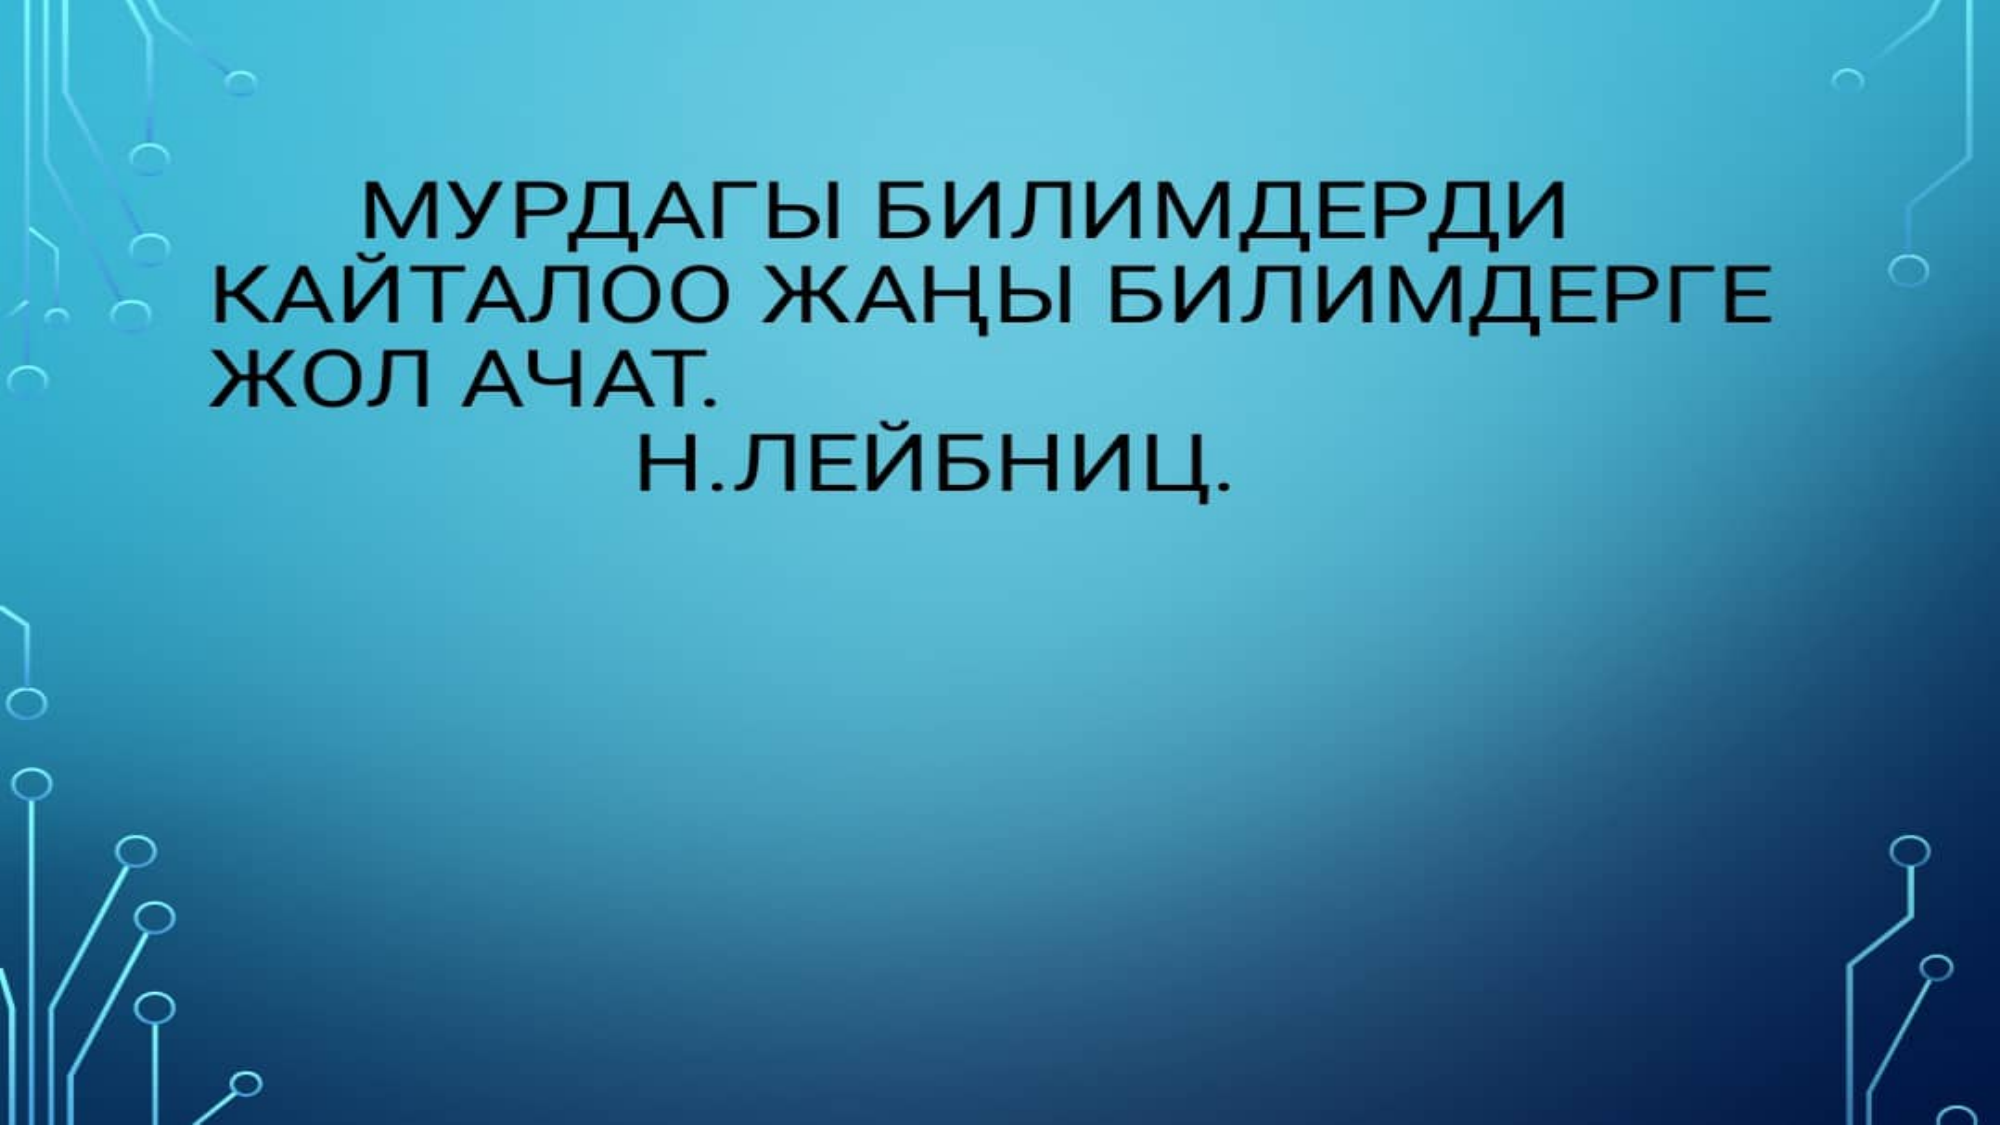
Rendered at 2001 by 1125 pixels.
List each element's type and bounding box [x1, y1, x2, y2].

list [0, 0, 2000, 1125]
